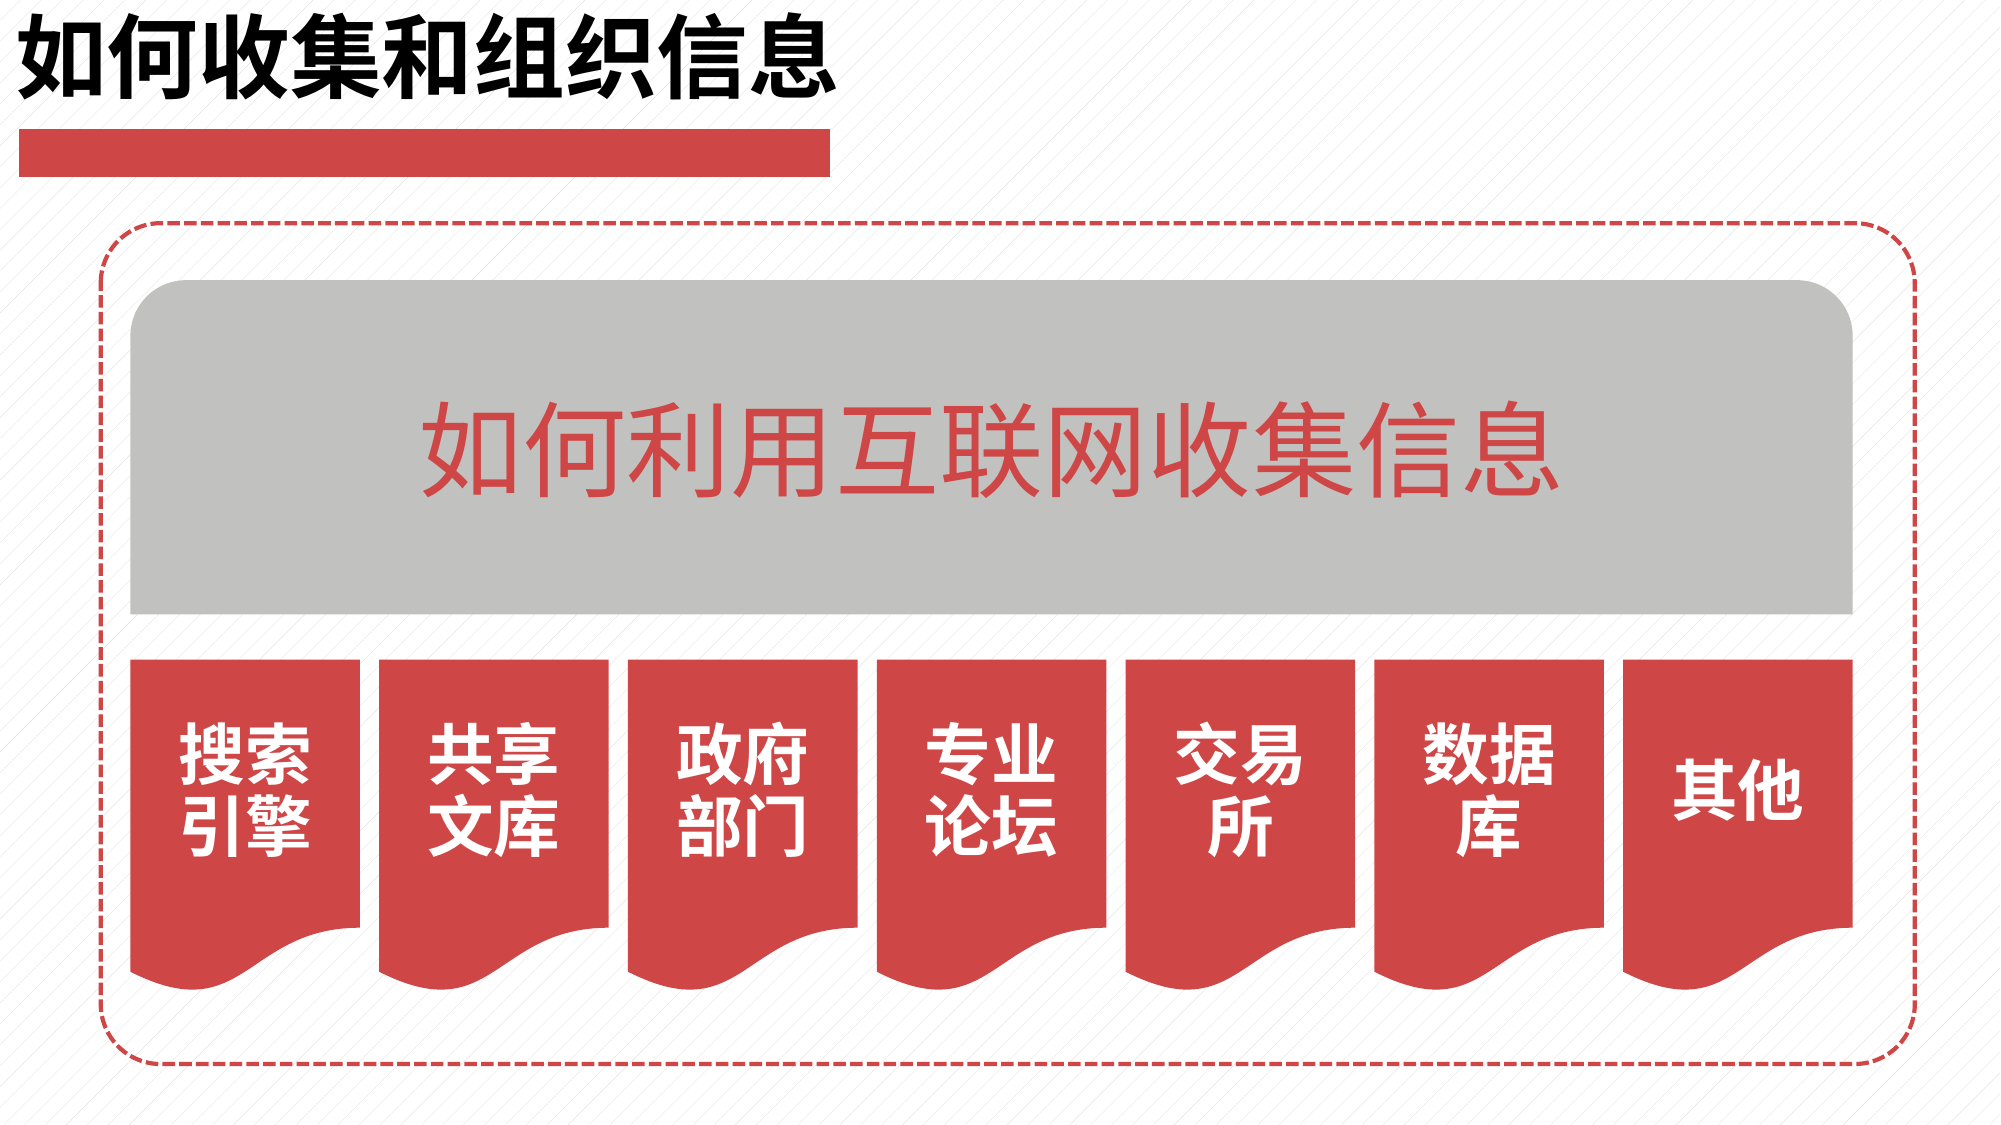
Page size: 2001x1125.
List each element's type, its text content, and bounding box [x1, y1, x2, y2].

text_box [99, 222, 1916, 1066]
title 如何收集和组织信息 [0, 0, 877, 125]
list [128, 280, 1854, 994]
